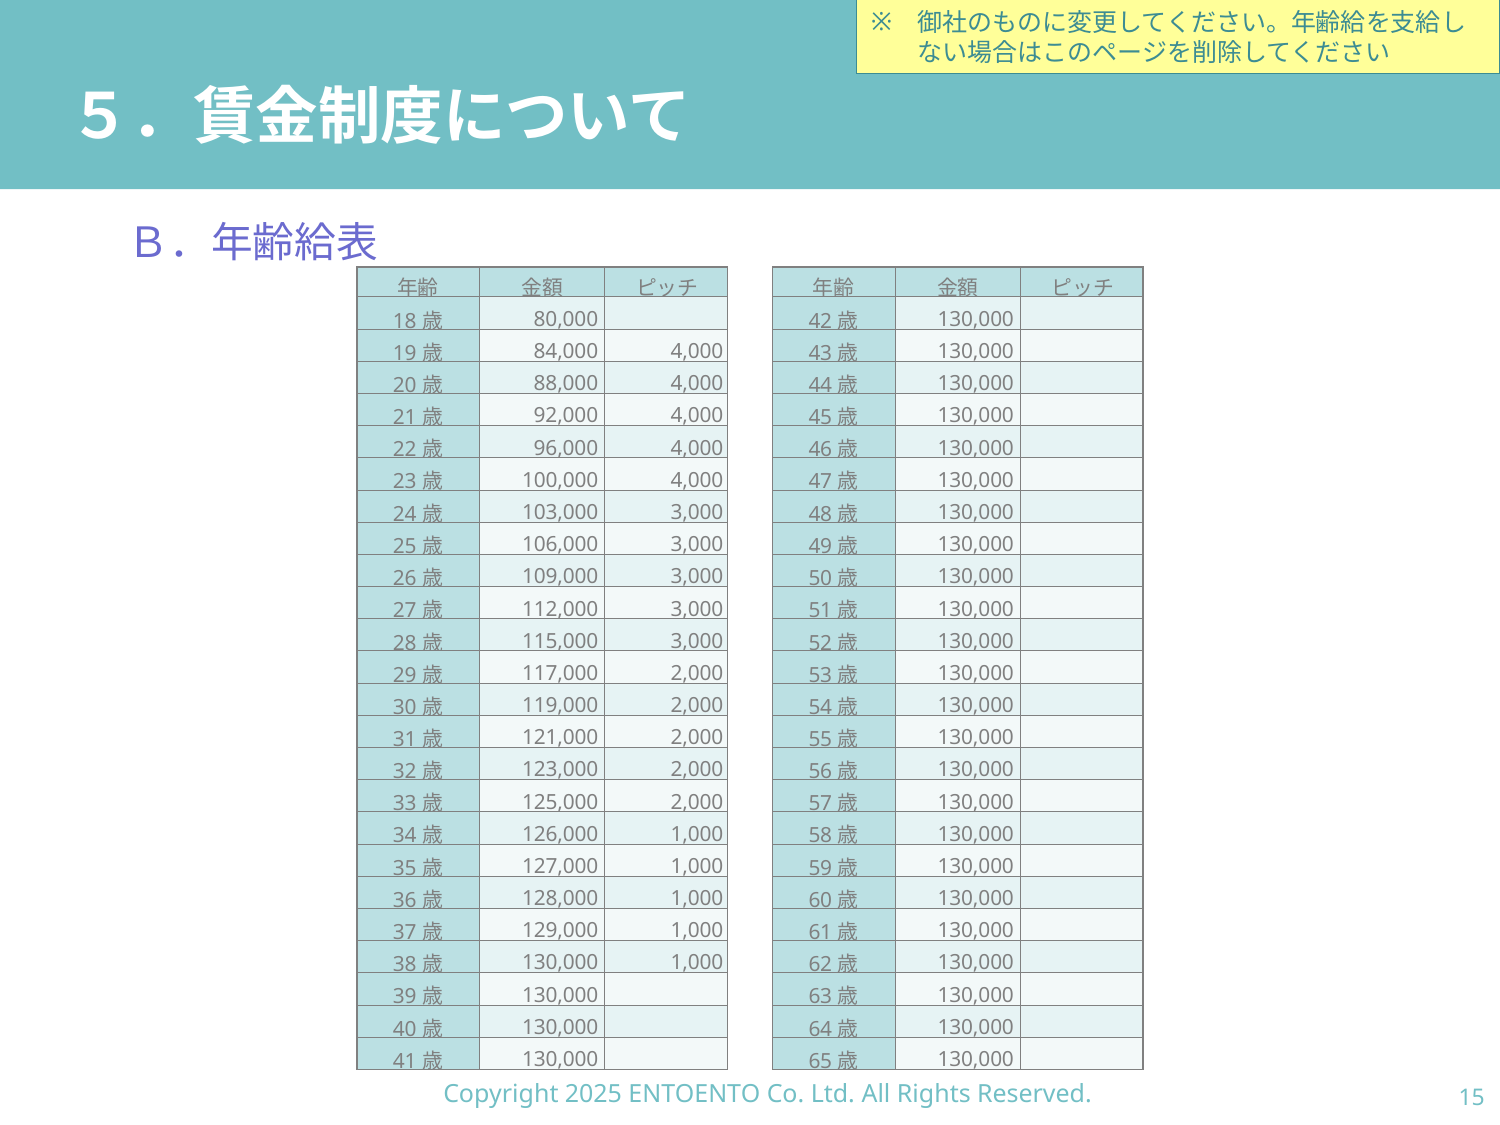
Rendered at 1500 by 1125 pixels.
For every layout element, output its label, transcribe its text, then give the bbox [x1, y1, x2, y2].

table_cell 3,000 [605, 491, 727, 522]
table_cell 36歳 [358, 877, 479, 908]
table_header 金額 [896, 268, 1020, 296]
table_cell 61歳 [773, 909, 895, 940]
table_header 年齢 [773, 268, 895, 296]
table_cell 130,000 [896, 619, 1020, 650]
table_cell 117,000 [480, 651, 604, 683]
table_cell [1021, 716, 1142, 747]
table_cell 106,000 [480, 523, 604, 554]
table_cell 128,000 [480, 877, 604, 908]
table_cell 29歳 [358, 651, 479, 683]
table_cell [1021, 973, 1142, 1005]
table_cell 48歳 [773, 491, 895, 522]
table_cell 22歳 [358, 426, 479, 457]
table_cell 100,000 [480, 458, 604, 490]
table_cell 3,000 [605, 555, 727, 586]
table_cell 130,000 [480, 973, 604, 1005]
table_cell 37歳 [358, 909, 479, 940]
table_cell 23歳 [358, 458, 479, 490]
table_cell [1021, 555, 1142, 586]
table_cell [1021, 845, 1142, 876]
table_cell [1021, 812, 1142, 844]
table_cell [1021, 748, 1142, 779]
table_cell 130,000 [896, 845, 1020, 876]
table_cell 18歳 [358, 297, 479, 329]
table_cell 49歳 [773, 523, 895, 554]
table_cell 130,000 [480, 941, 604, 972]
table_cell [1021, 1006, 1142, 1037]
table_cell 1,000 [605, 845, 727, 876]
table_cell 4,000 [605, 330, 727, 361]
table_cell 25歳 [358, 523, 479, 554]
table_cell 112,000 [480, 587, 604, 618]
table_cell 26歳 [358, 555, 479, 586]
table_cell 28歳 [358, 619, 479, 650]
table_cell [1021, 297, 1142, 329]
table_cell 130,000 [896, 458, 1020, 490]
table_cell 130,000 [896, 523, 1020, 554]
table_cell 4,000 [605, 394, 727, 425]
table_cell 20歳 [358, 362, 479, 393]
table_cell 92,000 [480, 394, 604, 425]
table_cell 46歳 [773, 426, 895, 457]
table_cell 130,000 [896, 394, 1020, 425]
table_cell 130,000 [896, 426, 1020, 457]
table_cell 32歳 [358, 748, 479, 779]
table_header ピッチ [1021, 268, 1142, 296]
table_cell [1021, 426, 1142, 457]
table_cell 1,000 [605, 909, 727, 940]
table_cell 43歳 [773, 330, 895, 361]
table_cell 130,000 [896, 362, 1020, 393]
table_cell [605, 297, 727, 329]
table_cell 21歳 [358, 394, 479, 425]
table_cell 130,000 [480, 1038, 604, 1069]
table_cell [1021, 587, 1142, 618]
table_cell 45歳 [773, 394, 895, 425]
table_cell [1021, 523, 1142, 554]
table_cell 121,000 [480, 716, 604, 747]
table_cell 130,000 [896, 941, 1020, 972]
table_cell [1021, 394, 1142, 425]
table_cell 2,000 [605, 780, 727, 811]
table_cell 130,000 [896, 491, 1020, 522]
table_cell 88,000 [480, 362, 604, 393]
table_cell 130,000 [896, 555, 1020, 586]
table_header ピッチ [605, 268, 727, 296]
table_cell 130,000 [896, 812, 1020, 844]
table_cell 1,000 [605, 941, 727, 972]
footer Copyright 2025 ENTOENTO Co. Ltd. All Rights Reserved. [206, 1070, 1331, 1121]
table_cell 130,000 [896, 651, 1020, 683]
title ５．賃金制度について [53, 42, 1388, 185]
table_cell 126,000 [480, 812, 604, 844]
table_cell 19歳 [358, 330, 479, 361]
table_cell 130,000 [896, 1006, 1020, 1037]
table_cell 50歳 [773, 555, 895, 586]
table_cell [1021, 330, 1142, 361]
table_cell [1021, 684, 1142, 715]
table_cell [1021, 877, 1142, 908]
table_cell 4,000 [605, 362, 727, 393]
table_cell 38歳 [358, 941, 479, 972]
table_cell 130,000 [896, 330, 1020, 361]
table_cell 115,000 [480, 619, 604, 650]
table_header 年齢 [358, 268, 479, 296]
table_cell 130,000 [896, 909, 1020, 940]
table_cell [1021, 458, 1142, 490]
table_cell 130,000 [896, 973, 1020, 1005]
table_cell 65歳 [773, 1038, 895, 1069]
table_cell 54歳 [773, 684, 895, 715]
table_cell 96,000 [480, 426, 604, 457]
table_header 金額 [480, 268, 604, 296]
table_cell 27歳 [358, 587, 479, 618]
table_cell 2,000 [605, 684, 727, 715]
table_cell 2,000 [605, 748, 727, 779]
table_cell 130,000 [480, 1006, 604, 1037]
table_cell 52歳 [773, 619, 895, 650]
table_cell [1021, 362, 1142, 393]
table_cell 125,000 [480, 780, 604, 811]
table_cell 62歳 [773, 941, 895, 972]
table_cell 33歳 [358, 780, 479, 811]
table_cell 41歳 [358, 1038, 479, 1069]
table_cell 42歳 [773, 297, 895, 329]
table_cell 2,000 [605, 716, 727, 747]
table_cell 39歳 [358, 973, 479, 1005]
table_cell [1021, 780, 1142, 811]
table_cell [605, 1038, 727, 1069]
table_cell 57歳 [773, 780, 895, 811]
table_cell 58歳 [773, 812, 895, 844]
table_cell 44歳 [773, 362, 895, 393]
table_cell 3,000 [605, 523, 727, 554]
table_cell 84,000 [480, 330, 604, 361]
table_cell [1021, 651, 1142, 683]
table_cell 103,000 [480, 491, 604, 522]
table_cell 3,000 [605, 587, 727, 618]
table_cell 56歳 [773, 748, 895, 779]
table_cell 63歳 [773, 973, 895, 1005]
table_cell 64歳 [773, 1006, 895, 1037]
table_cell 130,000 [896, 877, 1020, 908]
table_cell 1,000 [605, 812, 727, 844]
table_cell 40歳 [358, 1006, 479, 1037]
table_cell 24歳 [358, 491, 479, 522]
list Ｂ．年齢給表 [112, 208, 1388, 1012]
table_cell 130,000 [896, 297, 1020, 329]
table_cell 1,000 [605, 877, 727, 908]
table_cell 127,000 [480, 845, 604, 876]
table_cell 129,000 [480, 909, 604, 940]
table_cell [605, 1006, 727, 1037]
table_cell 2,000 [605, 651, 727, 683]
table_cell 53歳 [773, 651, 895, 683]
table_cell [1021, 909, 1142, 940]
table_cell 130,000 [896, 684, 1020, 715]
table_cell 130,000 [896, 1038, 1020, 1069]
table_cell 119,000 [480, 684, 604, 715]
table_cell 130,000 [896, 587, 1020, 618]
table_cell 4,000 [605, 426, 727, 457]
table_cell 130,000 [896, 780, 1020, 811]
table_cell 109,000 [480, 555, 604, 586]
table_cell 3,000 [605, 619, 727, 650]
table_cell [1021, 941, 1142, 972]
table_cell 47歳 [773, 458, 895, 490]
table_cell 123,000 [480, 748, 604, 779]
table_cell 60歳 [773, 877, 895, 908]
table_cell 80,000 [480, 297, 604, 329]
table_cell 31歳 [358, 716, 479, 747]
slide_number 14 [1187, 1074, 1500, 1121]
table_cell 34歳 [358, 812, 479, 844]
table_cell 59歳 [773, 845, 895, 876]
table_cell 55歳 [773, 716, 895, 747]
table_cell 130,000 [896, 716, 1020, 747]
table_cell 130,000 [896, 748, 1020, 779]
table_cell [1021, 491, 1142, 522]
text_box 御社のものに変更してください。年齢給を支給しない場合はこのページを削除してください [856, 0, 1500, 74]
table_cell [1021, 619, 1142, 650]
table_cell 51歳 [773, 587, 895, 618]
table_cell 30歳 [358, 684, 479, 715]
table_cell [1021, 1038, 1142, 1069]
table_cell 4,000 [605, 458, 727, 490]
table_cell 35歳 [358, 845, 479, 876]
table_cell [605, 973, 727, 1005]
